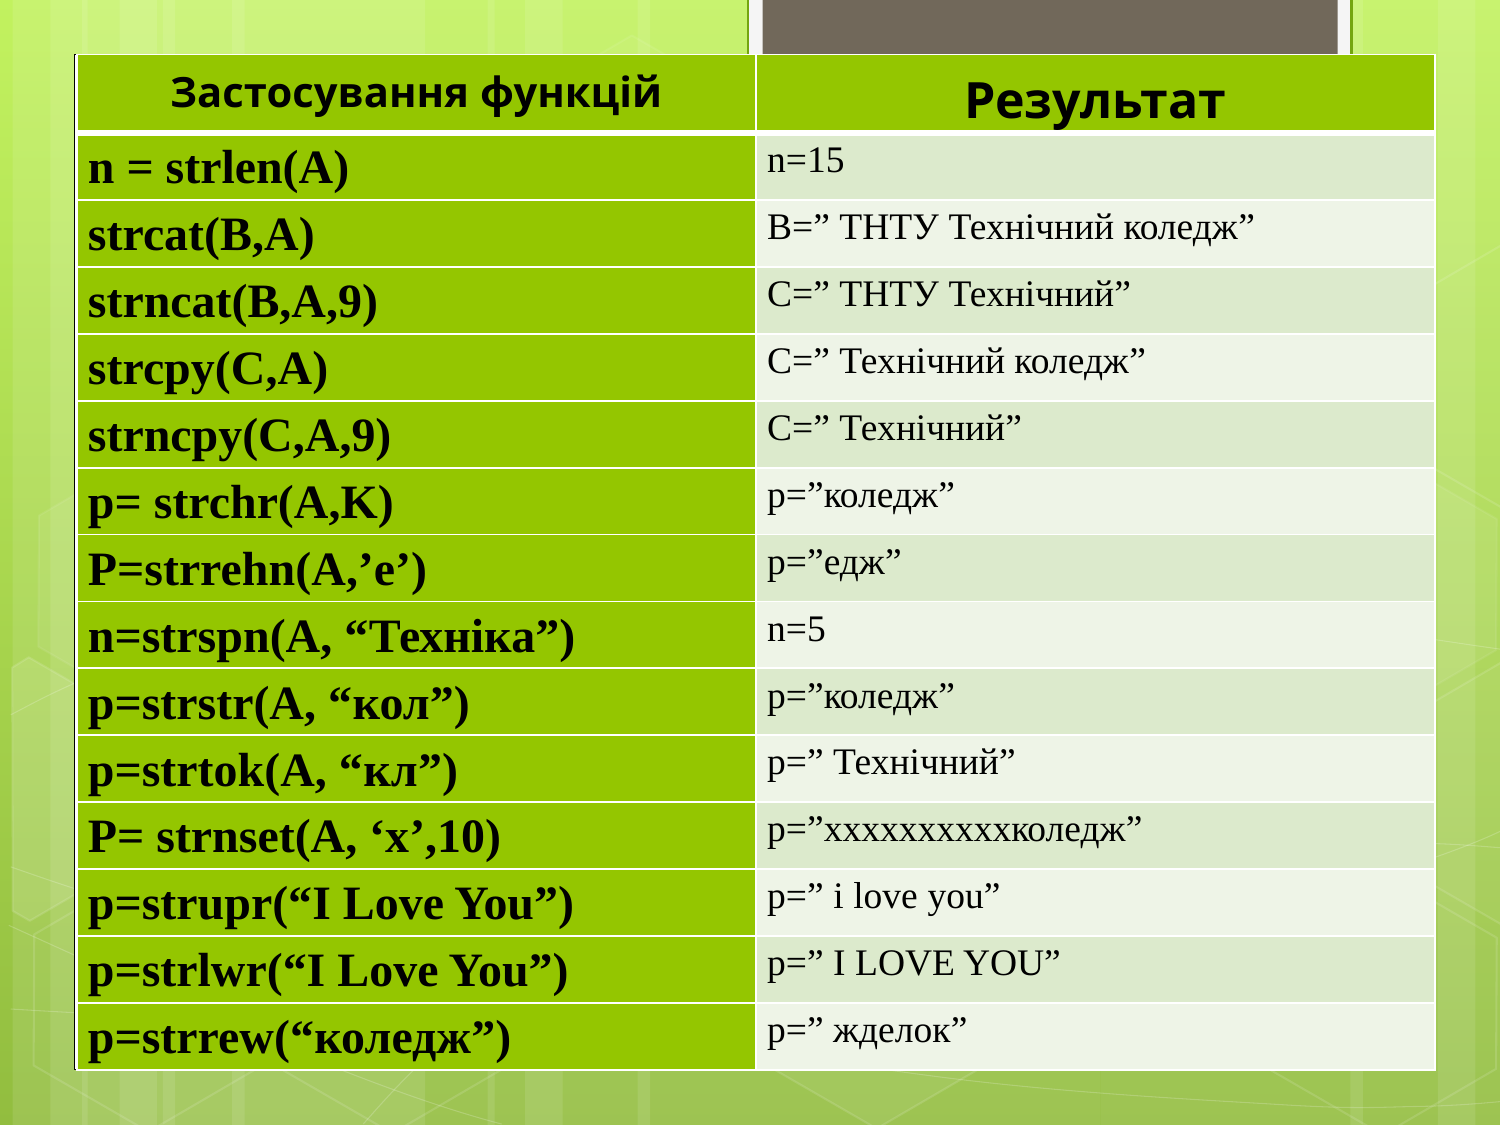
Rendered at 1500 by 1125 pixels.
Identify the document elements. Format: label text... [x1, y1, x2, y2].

table_cell p= strchr(A,K) [78, 469, 755, 534]
table_cell strcat(B,A) [78, 201, 755, 266]
table_cell p=strlwr(“I Love You”) [78, 937, 755, 1002]
table_cell B=” ТНТУ Технічний коледж” [757, 201, 1434, 266]
table_header Застосування функцій [78, 55, 755, 130]
table_cell p=” і love уou” [757, 870, 1434, 935]
table_cell strncat(B,A,9) [78, 268, 755, 333]
table_cell n = strlen(A) [78, 136, 755, 199]
table_cell p=strupr(“I Love You”) [78, 870, 755, 935]
table_cell n=5 [757, 602, 1434, 667]
table_header Результат [757, 55, 1434, 130]
table_cell n=15 [757, 136, 1434, 199]
table_cell p=” I LOVE YOU” [757, 937, 1434, 1002]
table_cell p=”едж” [757, 535, 1434, 601]
table_cell strncpy(C,A,9) [78, 402, 755, 467]
table_cell n=strspn(A, “Техніка”) [78, 602, 755, 667]
table_cell p=strstr(A, “кол”) [78, 669, 755, 734]
table_cell C=” ТНТУ Технічний” [757, 268, 1434, 333]
table_cell p=” жделок” [757, 1004, 1434, 1069]
table_cell strcpy(C,A) [78, 335, 755, 400]
table_cell p=” Технічний” [757, 736, 1434, 801]
table_cell p=”ххххххххххколедж” [757, 803, 1434, 868]
table_cell p=”коледж” [757, 469, 1434, 534]
table_cell p=”коледж” [757, 669, 1434, 734]
table_cell P=strrehn(A,’e’) [78, 535, 755, 601]
table_cell C=” Технічний коледж” [757, 335, 1434, 400]
table_cell C=” Технічний” [757, 402, 1434, 467]
table_cell p=strtok(A, “кл”) [78, 736, 755, 801]
table_cell p=strrew(“коледж”) [78, 1004, 755, 1069]
table_cell P= strnset(A, ‘x’,10) [78, 803, 755, 868]
